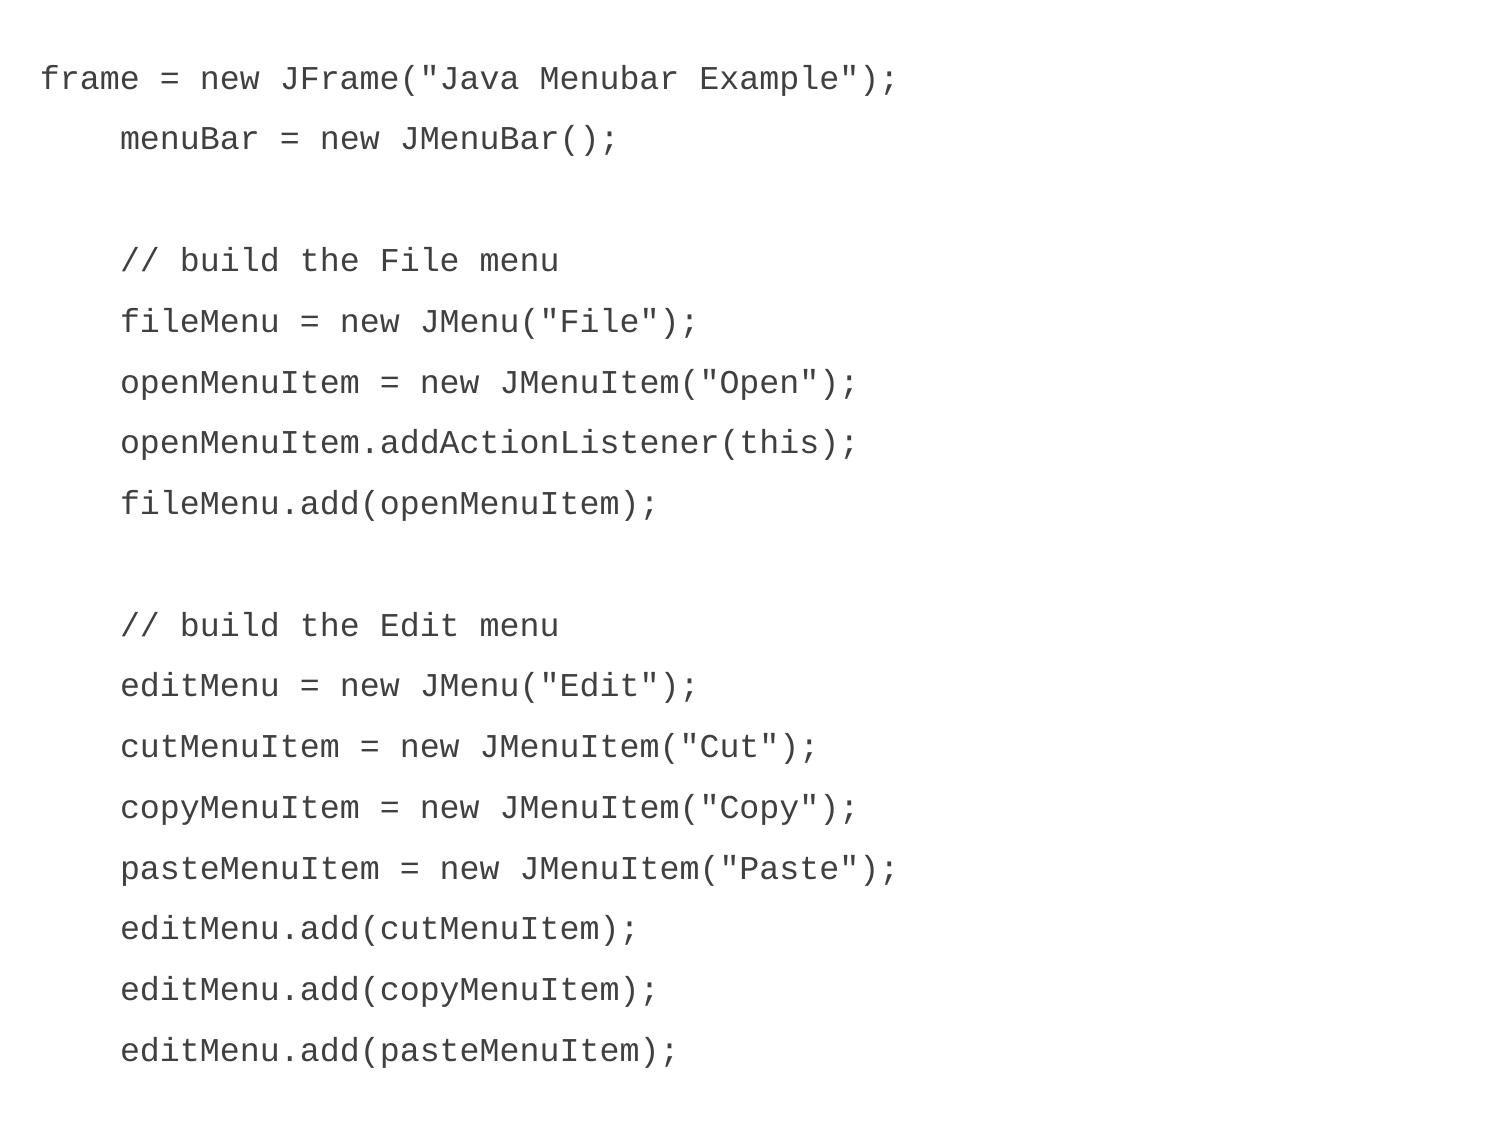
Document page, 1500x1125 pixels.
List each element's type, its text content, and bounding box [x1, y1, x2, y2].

list frame = new JFrame("Java Menubar Example"); menuBar = new JMenuBar(); // build the File menu fileMenu = new JMenu("File"); openMenuItem = new JMenuItem("Open"); openMenuItem.addActionListener(this); fileMenu.add(openMenuItem); // build the Edit menu editMenu = new JMenu("Edit"); cutMenuItem = new JMenuItem("Cut"); copyMenuItem = new JMenuItem("Copy"); pasteMenuItem = new JMenuItem("Paste"); editMenu.add(cutMenuItem); editMenu.add(copyMenuItem); editMenu.add(pasteMenuItem); [24, 48, 1453, 1013]
